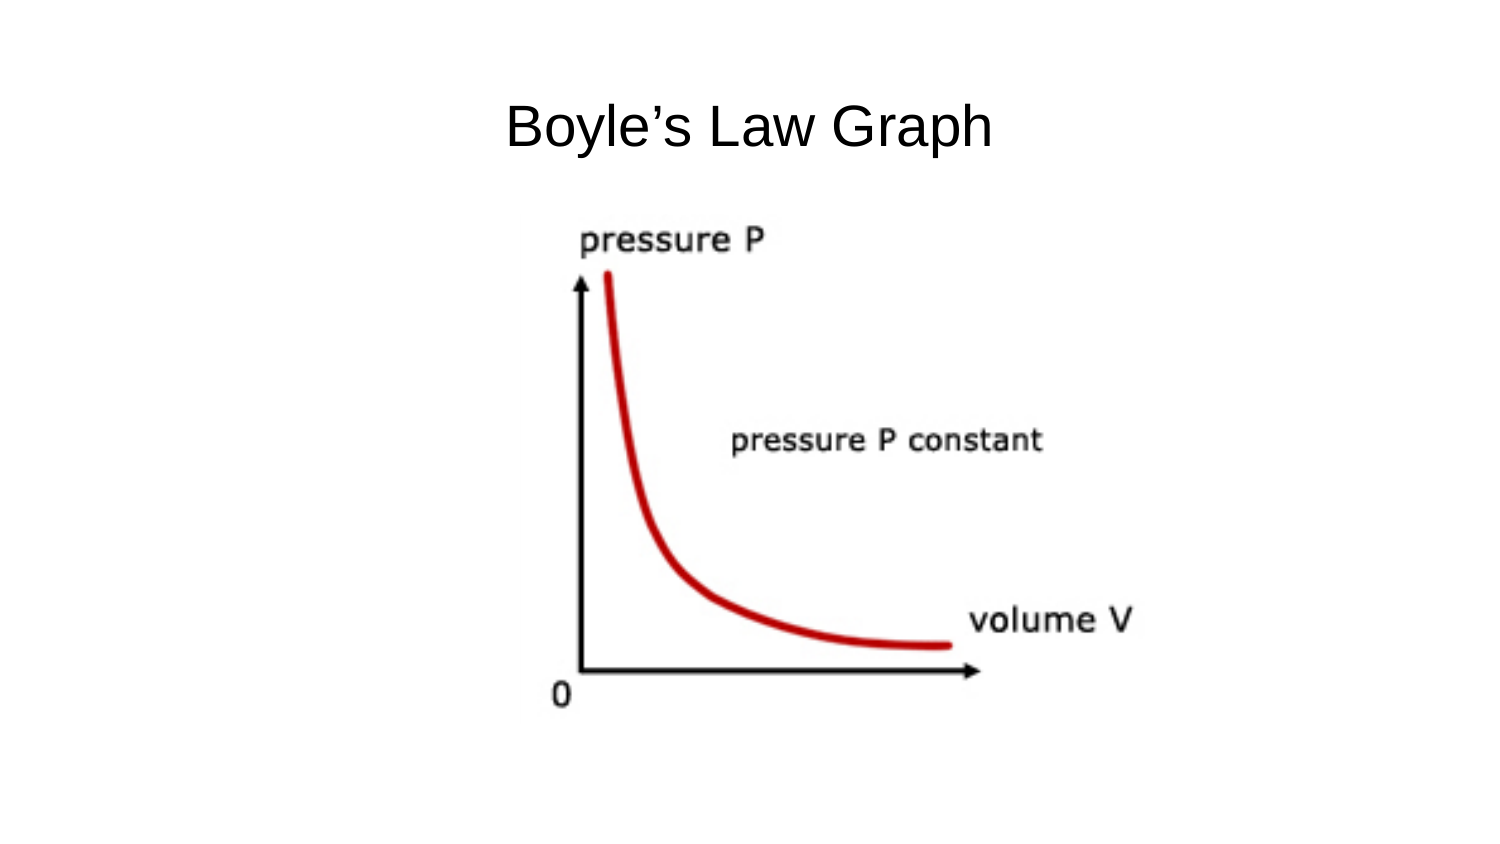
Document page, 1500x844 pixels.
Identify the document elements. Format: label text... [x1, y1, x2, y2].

title Boyle’s Law Graph [51, 72, 1449, 167]
picture [519, 214, 1150, 724]
